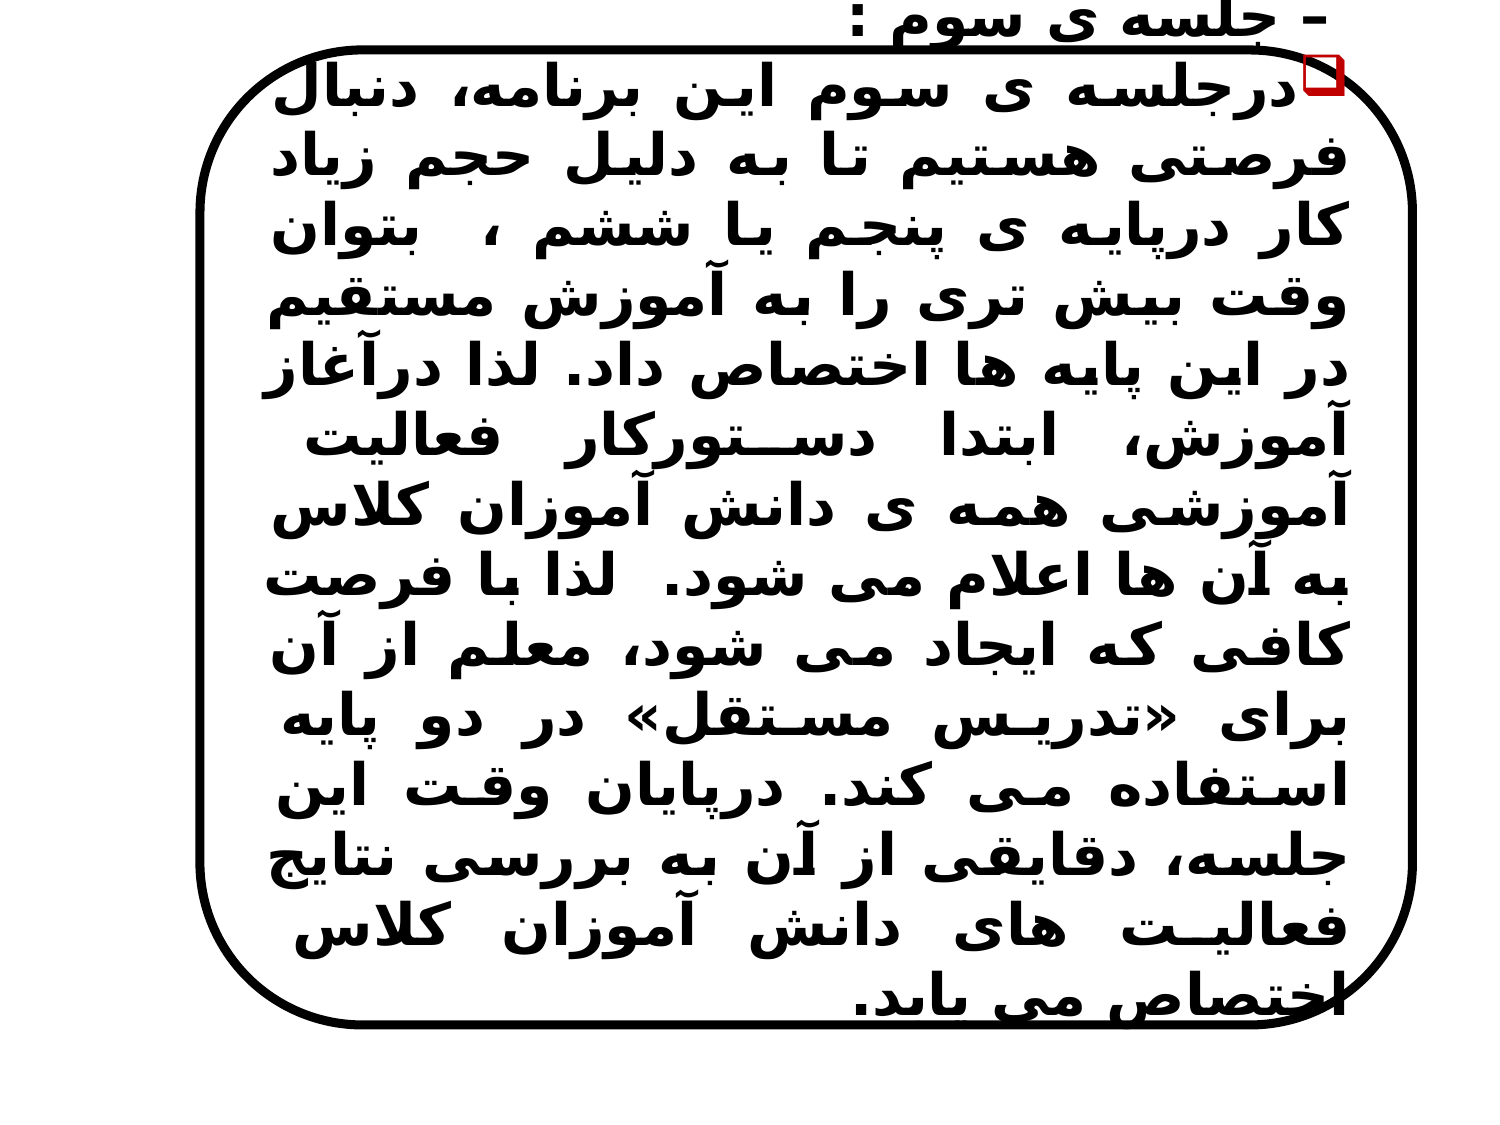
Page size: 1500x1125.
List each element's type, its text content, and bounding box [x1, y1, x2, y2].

text_box – جلسه ی سوم : درجلسه ی سوم این برنامه، دنبال فرصتی هستیم تا به دلیل حجم زیاد کار درپایه ی پنجم یا ششم ، بتوان وقت بیش تری را به آموزش مستقیم در این پایه ها اختصاص داد. لذا درآغاز آموزش، ابتدا دستورکار فعالیت آموزشی همه ی دانش آموزان کلاس به آن ها اعلام می شود. لذا با فرصت کافی که ایجاد می شود، معلم از آن برای «تدریس مستقل» در دو پایه استفاده می کند. درپایان وقت این جلسه، دقایقی از آن به بررسی نتایج فعالیت های دانش آموزان کلاس اختصاص می یابد. [195, 45, 1417, 1030]
